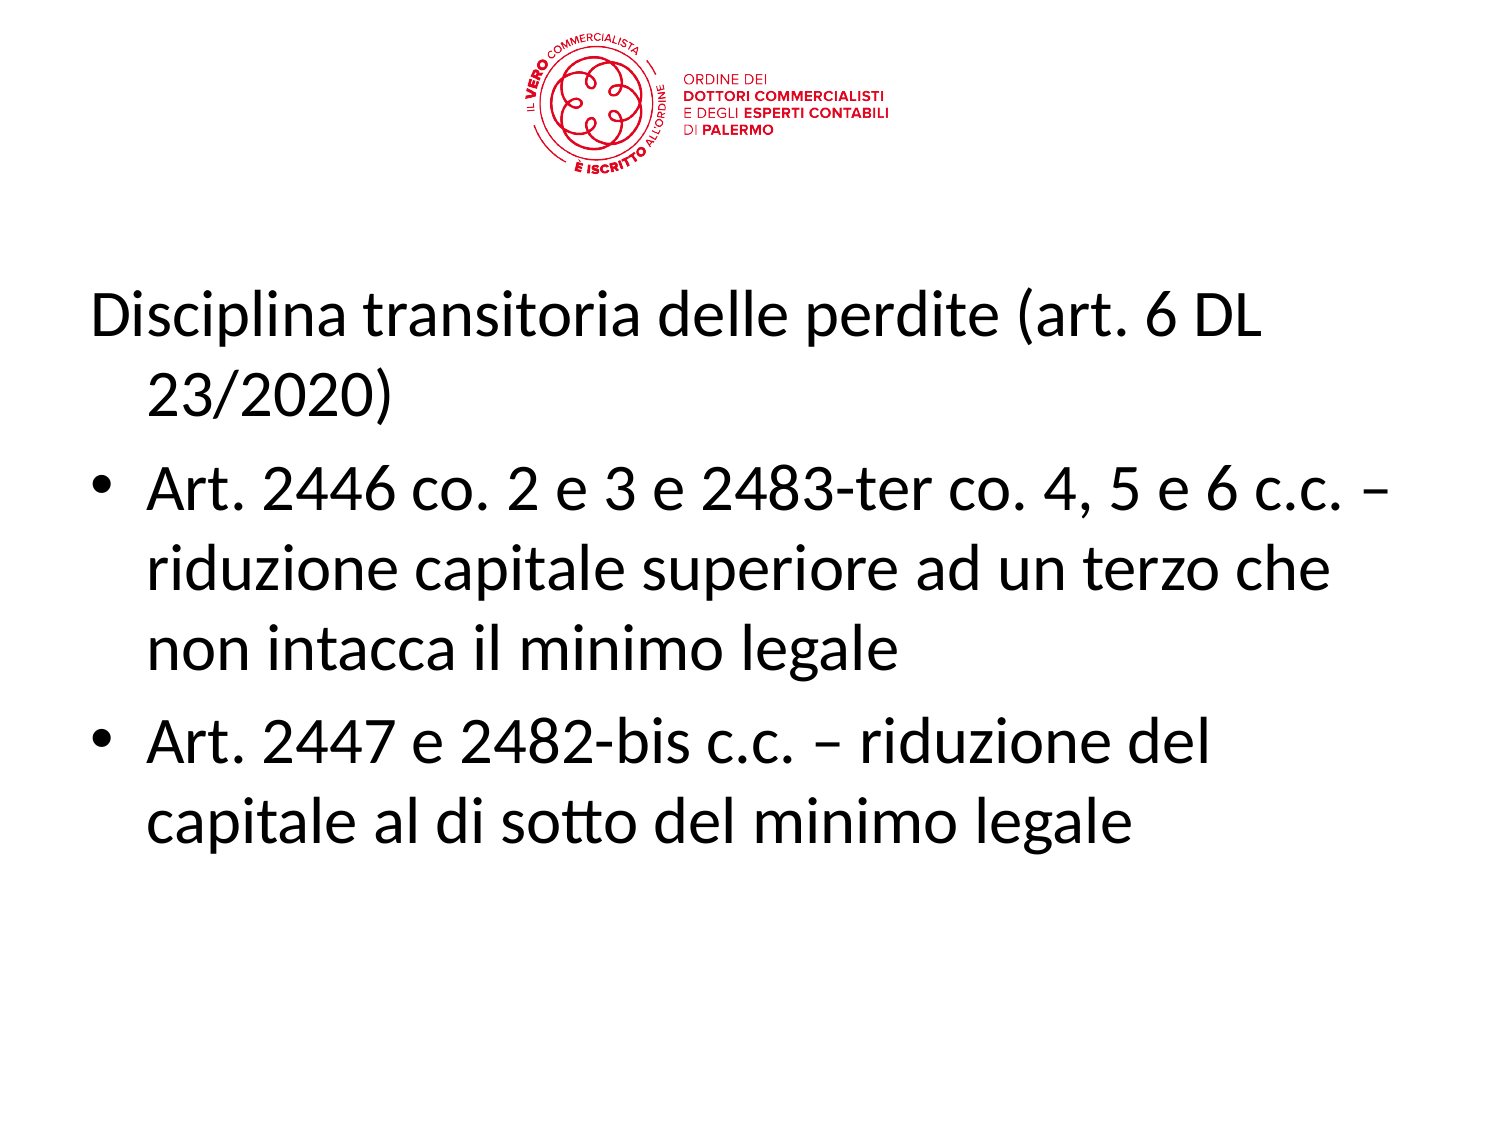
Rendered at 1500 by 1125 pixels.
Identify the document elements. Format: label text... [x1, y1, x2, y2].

picture [491, 0, 923, 207]
list Disciplina transitoria delle perdite (art. 6 DL 23/2020) Art. 2446 co. 2 e 3 e 2483-ter co. 4, 5 e 6 c.c. – riduzione capitale superiore ad un terzo che non intacca il minimo legale Art. 2447 e 2482-bis c.c. – riduzione del capitale al di sotto del minimo legale [75, 262, 1425, 1005]
